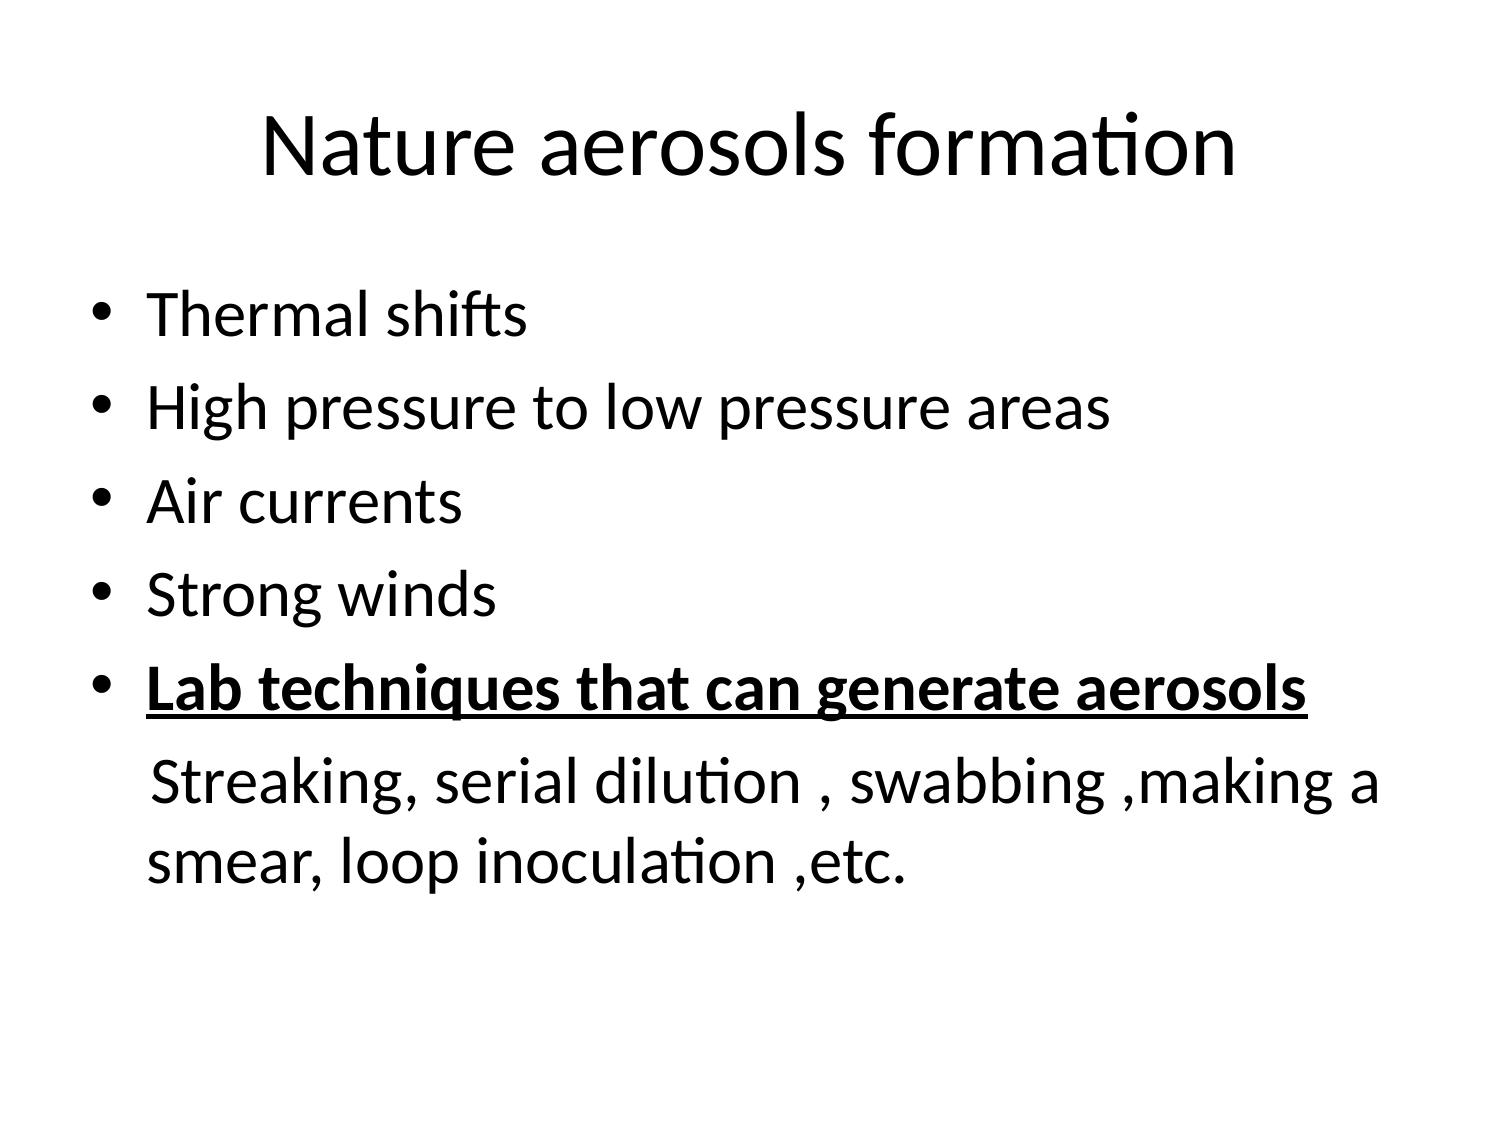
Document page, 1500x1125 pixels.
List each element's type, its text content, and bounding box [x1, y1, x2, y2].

list Thermal shifts High pressure to low pressure areas Air currents Strong winds Lab techniques that can generate aerosols Streaking, serial dilution , swabbing ,making a smear, loop inoculation ,etc. [75, 262, 1425, 1005]
title Nature aerosols formation [75, 45, 1425, 233]
